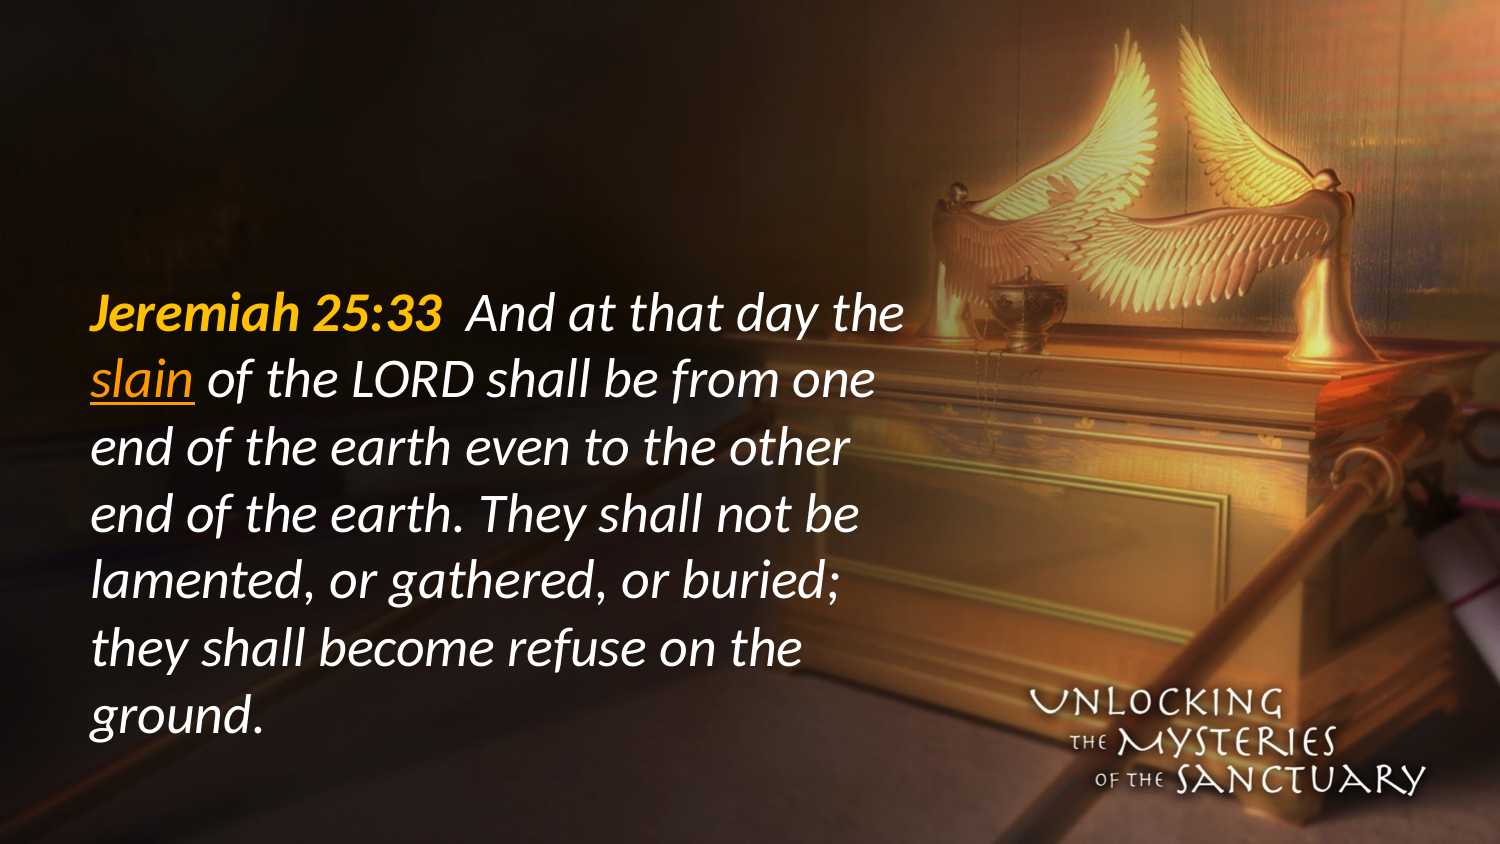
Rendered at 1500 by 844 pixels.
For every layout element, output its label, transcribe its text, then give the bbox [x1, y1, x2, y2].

picture [0, 0, 1500, 844]
list Jeremiah 25:33 And at that day the slain of the LORD shall be from one end of the earth even to the other end of the earth. They shall not be lamented, or gathered, or buried; they shall become refuse on the ground. [75, 267, 945, 754]
